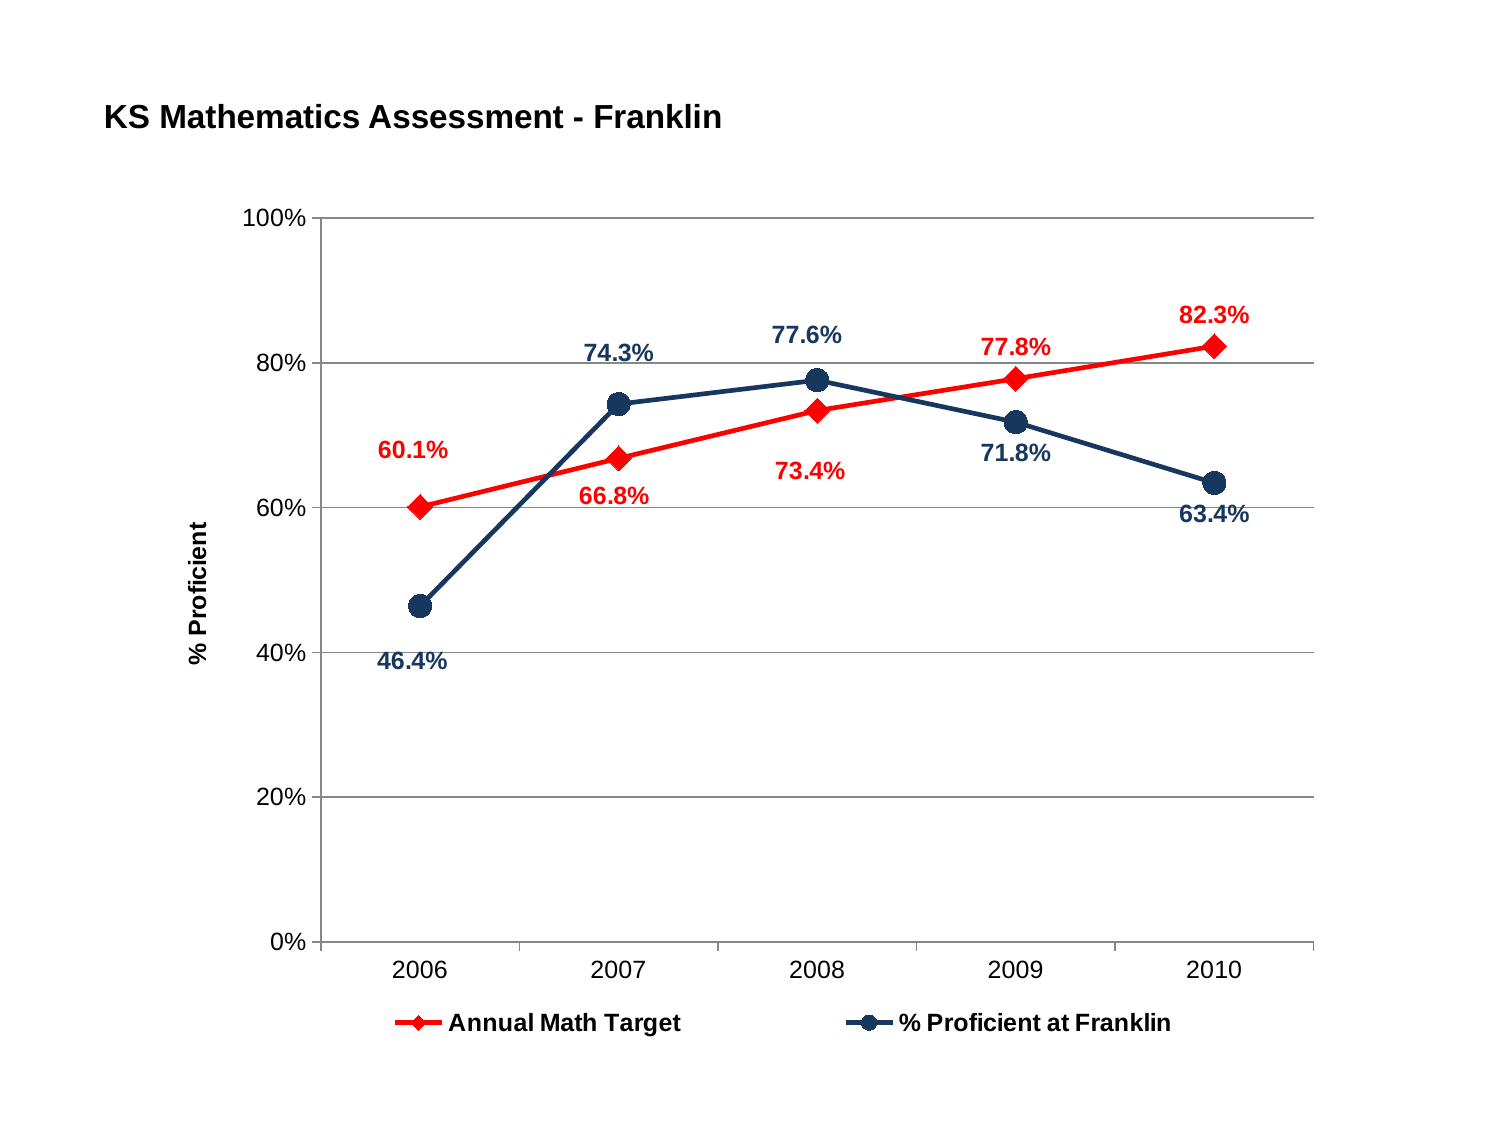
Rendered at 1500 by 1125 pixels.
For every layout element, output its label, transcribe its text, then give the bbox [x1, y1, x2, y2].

text_box KS Mathematics Assessment - Franklin [104, 82, 733, 193]
chart [149, 187, 1338, 1051]
